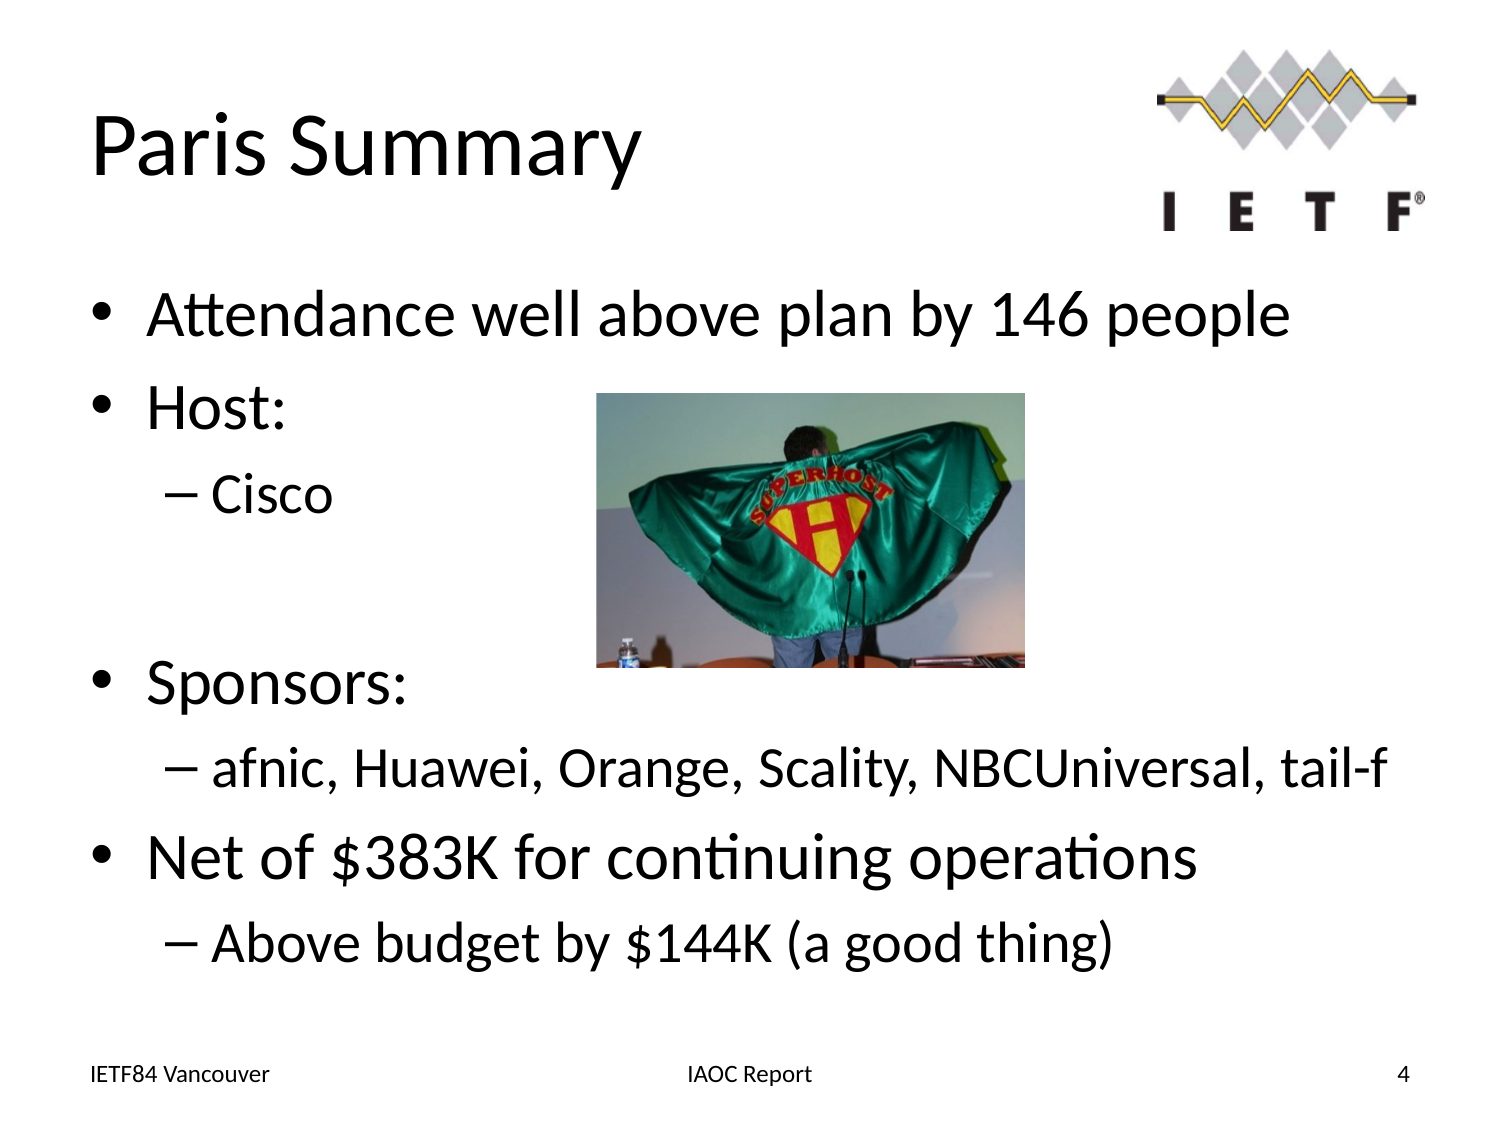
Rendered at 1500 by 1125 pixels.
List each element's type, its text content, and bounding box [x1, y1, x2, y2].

picture [596, 392, 1026, 668]
title Paris Summary [75, 45, 1250, 233]
picture [1250, 49, 1425, 231]
slide_number IETF84 Vancouver [75, 1042, 425, 1103]
footer IAOC Report [512, 1042, 988, 1103]
list Attendance well above plan by 146 people Host: Cisco Sponsors: afnic, Huawei, Orange, Scality, NBCUniversal, tail-f Net of $383K for continuing operations Above budget by $144K (a good thing) [75, 262, 1425, 1005]
slide_number 4 [1074, 1042, 1425, 1103]
